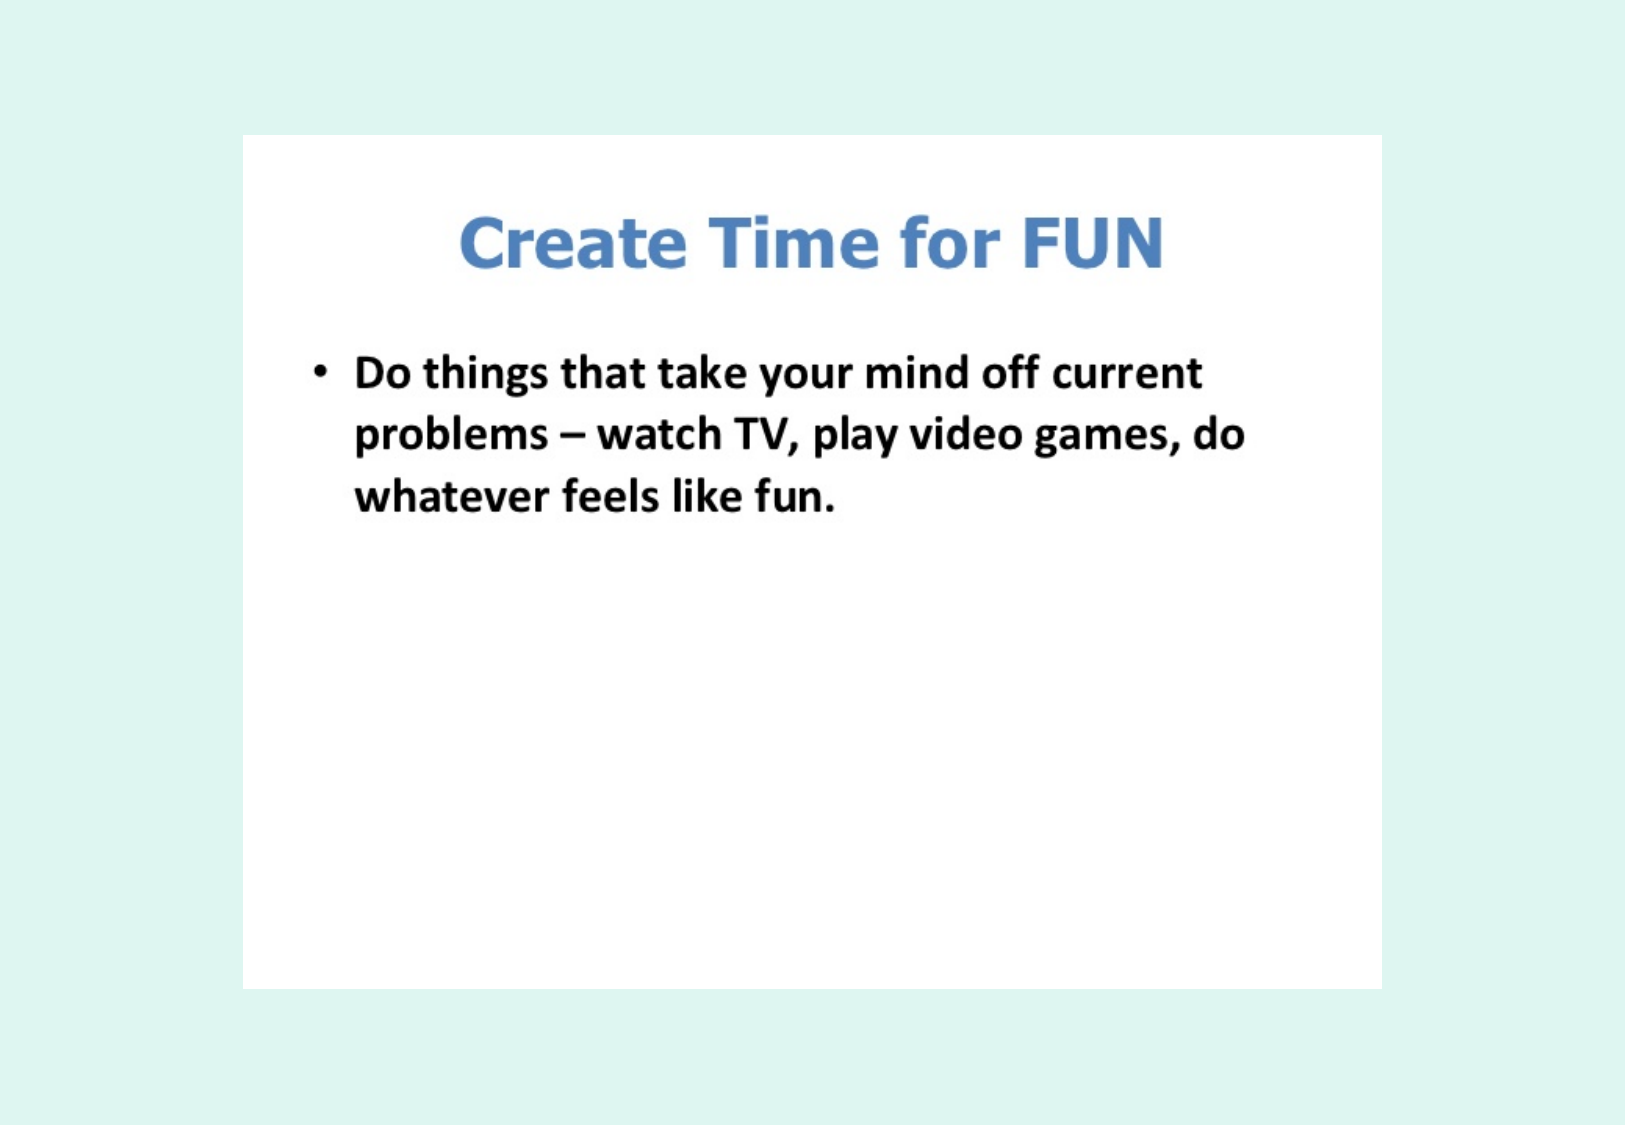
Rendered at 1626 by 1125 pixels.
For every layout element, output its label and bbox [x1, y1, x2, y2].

picture [243, 135, 1382, 990]
